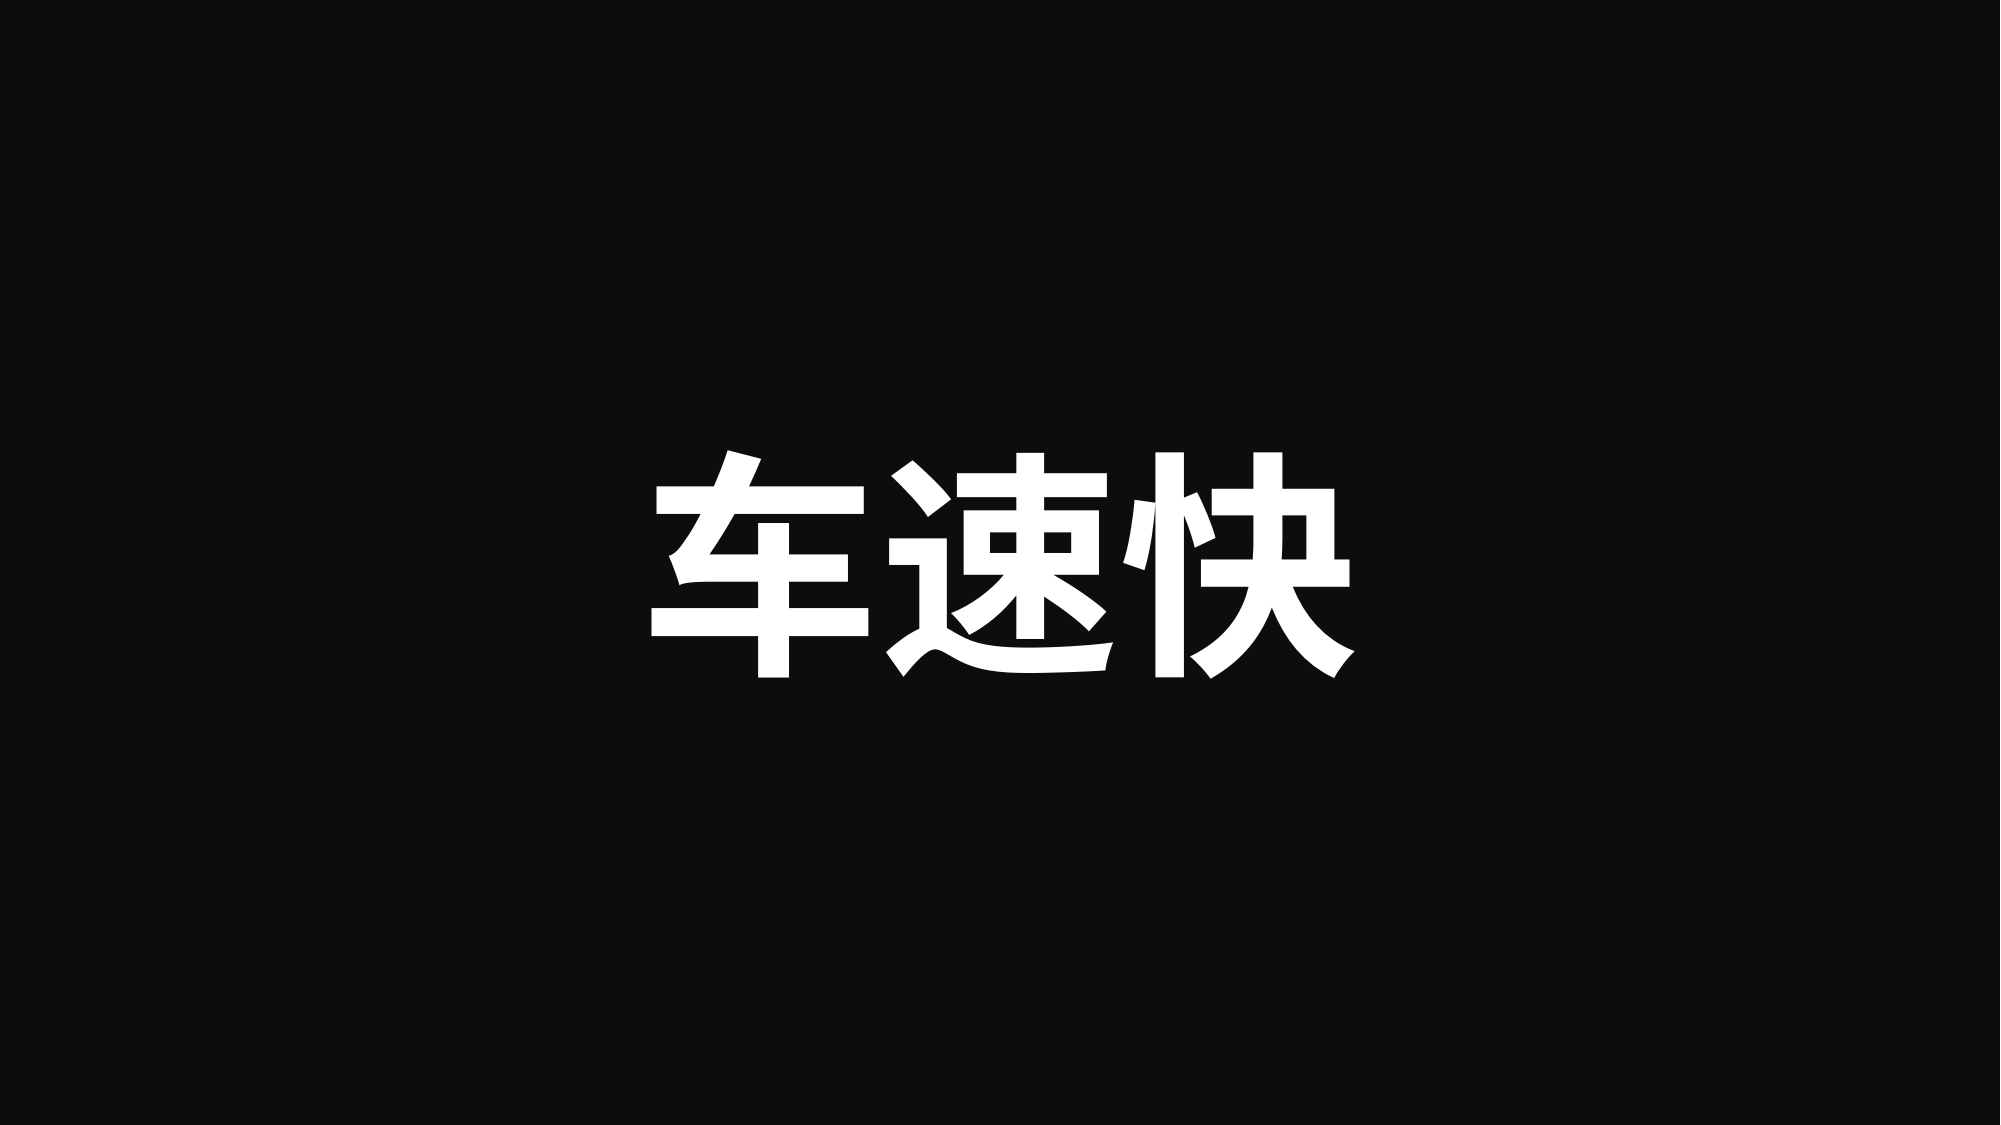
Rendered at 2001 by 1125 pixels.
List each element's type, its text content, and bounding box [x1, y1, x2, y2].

text_box 车速快 [625, 409, 1375, 712]
